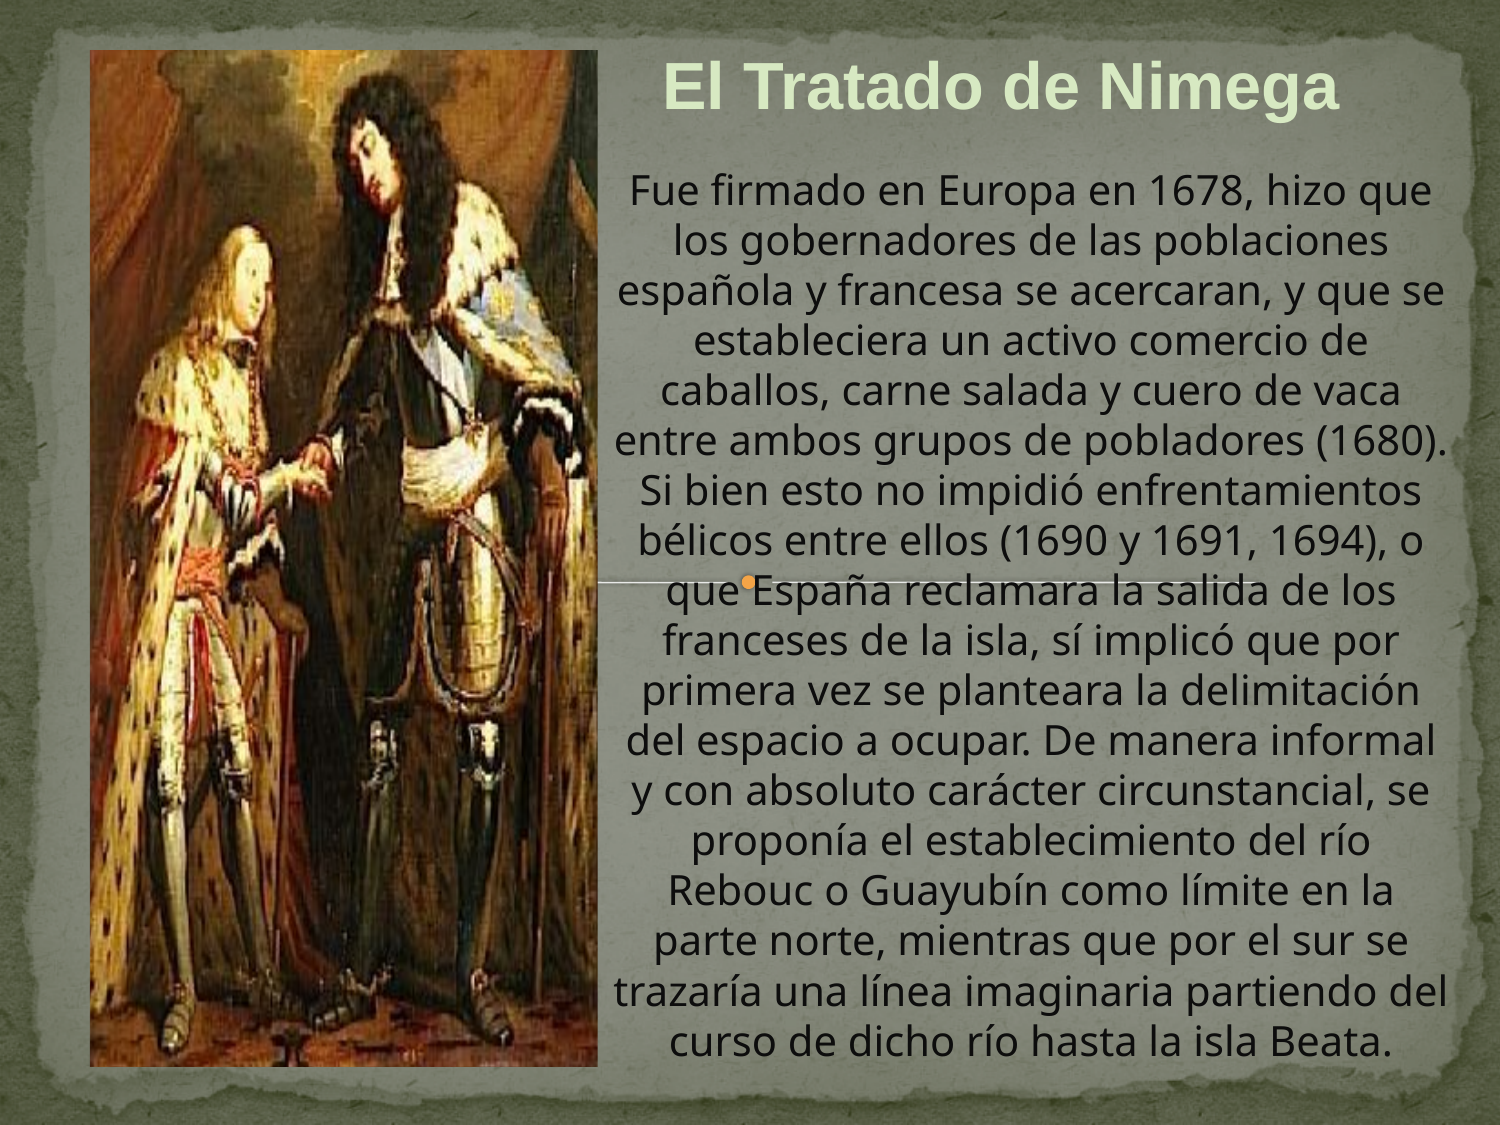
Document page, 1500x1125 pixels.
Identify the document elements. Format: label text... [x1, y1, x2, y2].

picture [89, 50, 598, 1067]
text_box El Tratado de Nimega [647, 35, 1356, 130]
text_box Fue firmado en Europa en 1678, hizo que los gobernadores de las poblaciones española y francesa se acercaran, y que se estableciera un activo comercio de caballos, carne salada y cuero de vaca entre ambos grupos de pobladores (1680). Si bien esto no impidió enfrentamientos bélicos entre ellos (1690 y 1691, 1694), o que España reclamara la salida de los franceses de la isla, sí implicó que por primera vez se planteara la delimitación del espacio a ocupar. De manera informal y con absoluto carácter circunstancial, se proponía el establecimiento del río Rebouc o Guayubín como límite en la parte norte, mientras que por el sur se trazaría una línea imaginaria partiendo del curso de dicho río hasta la isla Beata. [608, 152, 1465, 926]
